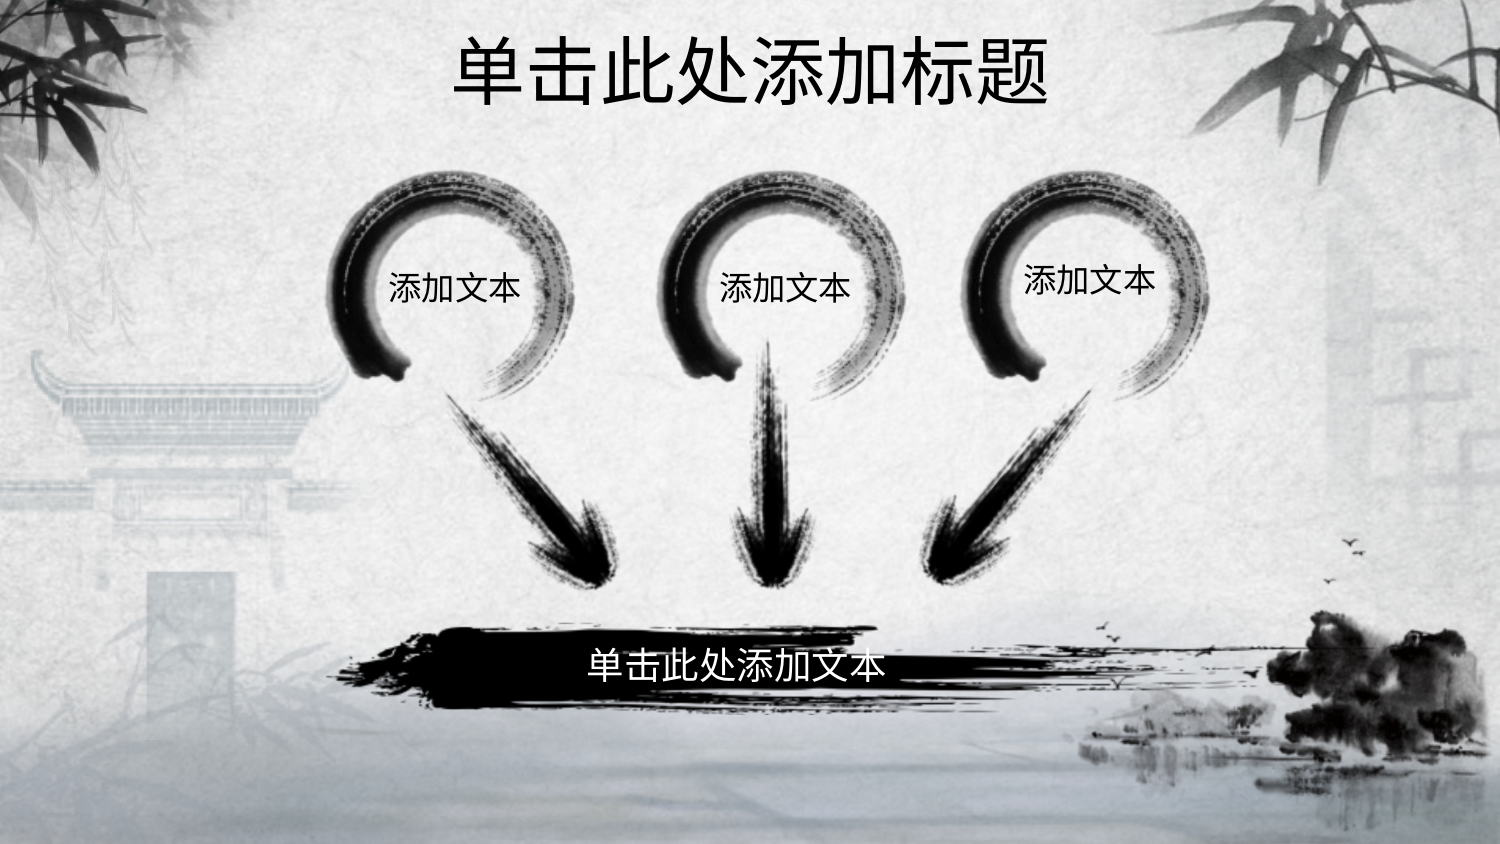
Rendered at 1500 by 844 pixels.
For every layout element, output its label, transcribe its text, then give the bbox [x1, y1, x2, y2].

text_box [641, 137, 931, 423]
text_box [311, 137, 600, 423]
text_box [946, 137, 1235, 423]
title 单击此处添加标题 [75, 33, 1032, 106]
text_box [325, 622, 1380, 715]
picture [0, 0, 1500, 844]
